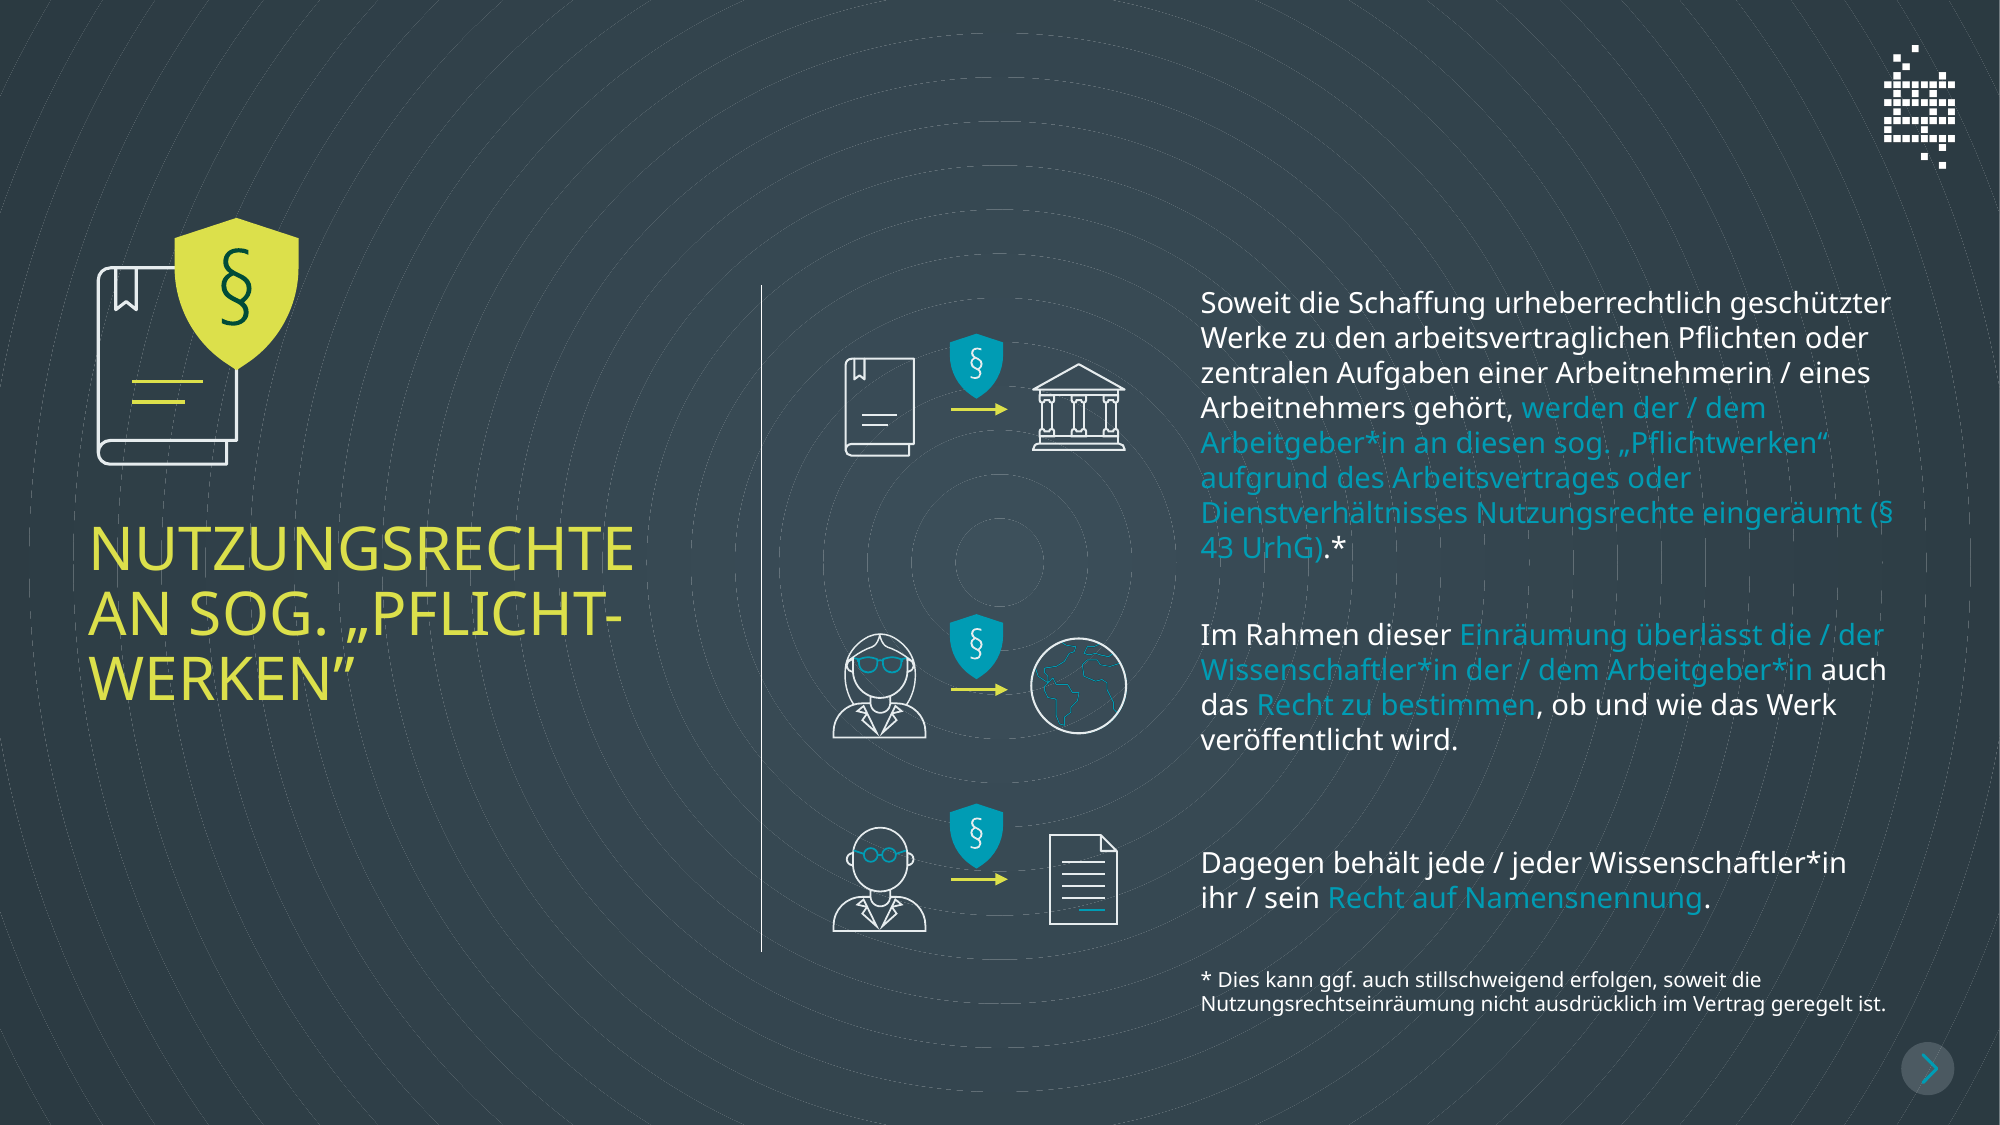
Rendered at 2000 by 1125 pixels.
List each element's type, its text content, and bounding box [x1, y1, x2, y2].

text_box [1031, 638, 1127, 734]
text_box [0, 0, 2000, 1125]
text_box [951, 335, 1001, 397]
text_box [951, 615, 1001, 678]
text_box * Dies kann ggf. auch stillschweigend erfolgen, soweit die Nutzungsrechtseinräumung nicht ausdrücklich im Vertrag geregelt ist. [1200, 953, 1910, 1030]
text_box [951, 804, 1001, 867]
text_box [94, 263, 240, 468]
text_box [832, 632, 927, 739]
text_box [1900, 1041, 1955, 1096]
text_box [843, 356, 916, 458]
text_box Nutzungsrechte an sog. „Pflicht- werken” [88, 459, 647, 714]
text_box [174, 217, 297, 371]
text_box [1049, 834, 1117, 924]
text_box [832, 826, 927, 933]
text_box Soweit die Schaffung urheberrechtlich geschützter Werke zu den arbeitsvertraglichen Pflichten oder zentralen Aufgaben einer Arbeitnehmerin / eines Arbeitnehmers gehört, werden der / dem Arbeitgeber*in an diesen sog. „Pflichtwerken“ aufgrund des Arbeitsvertrages oder Dienstverhältnisses Nutzungsrechte eingeräumt (§ 43 UrhG).* [1200, 284, 1910, 531]
picture [1884, 45, 1955, 169]
text_box Im Rahmen dieser Einräumung überlässt die / der Wissenschaftler*in der / dem Arbeitgeber*in auch das Recht zu bestimmen, ob und wie das Werk veröffentlicht wird. [1200, 616, 1910, 759]
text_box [1031, 362, 1127, 452]
text_box Dagegen behält jede / jeder Wissenschaftler*in ihr / sein Recht auf Namensnennung. [1200, 844, 1910, 915]
